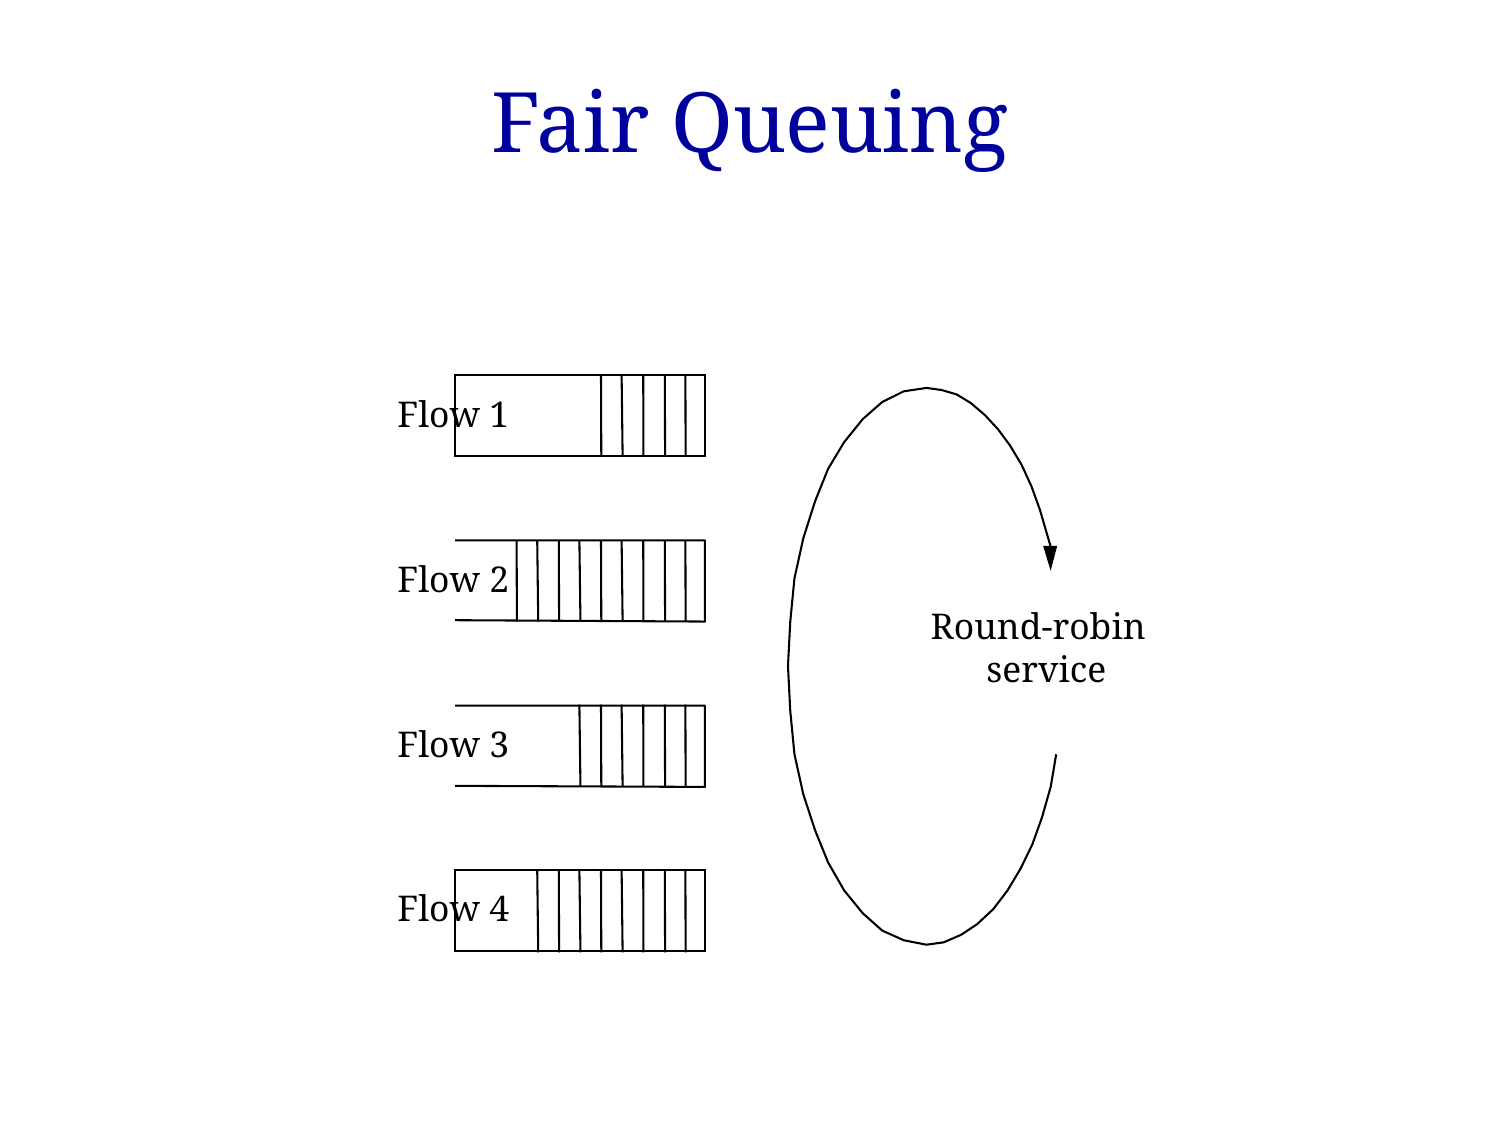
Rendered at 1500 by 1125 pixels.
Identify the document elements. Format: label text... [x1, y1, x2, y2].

text_box Flow 3 [397, 721, 455, 765]
text_box [686, 870, 705, 952]
text_box [602, 870, 643, 952]
text_box Flow 1 [397, 392, 455, 435]
text_box service [1054, 647, 1107, 690]
text_box Flow 4 [397, 886, 455, 929]
text_box [644, 540, 685, 622]
text_box [686, 705, 705, 787]
text_box [686, 540, 705, 622]
text_box [602, 540, 643, 622]
text_box [644, 705, 685, 787]
text_box [1051, 545, 1058, 566]
text_box [455, 870, 601, 952]
text_box [644, 870, 685, 952]
title Fair Queuing [74, 47, 1426, 191]
text_box [602, 705, 643, 787]
text_box [455, 540, 516, 621]
text_box [517, 540, 601, 621]
text_box [455, 374, 705, 457]
text_box [787, 387, 1057, 945]
text_box Round-robin [1053, 604, 1146, 647]
text_box [455, 705, 601, 787]
text_box Flow 2 [397, 557, 455, 600]
